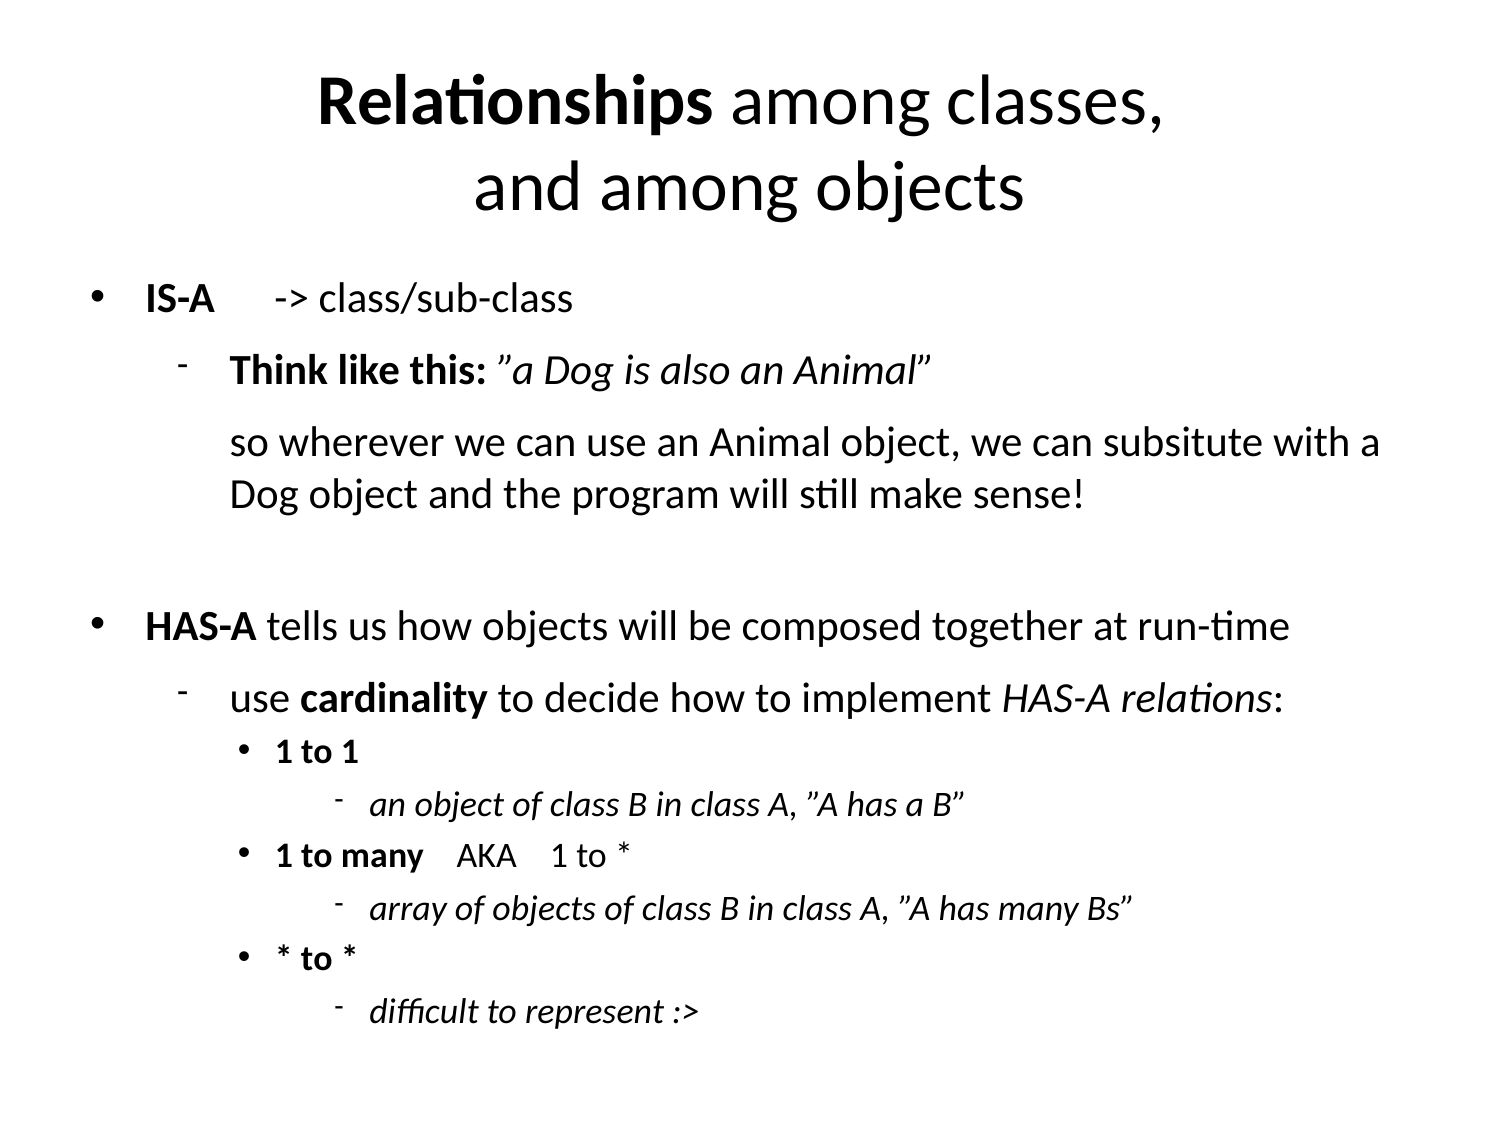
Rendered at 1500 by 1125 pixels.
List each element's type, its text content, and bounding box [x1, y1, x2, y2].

list IS-A -> class/sub-class Think like this: ”a Dog is also an Animal” so wherever we can use an Animal object, we can subsitute with a Dog object and the program will still make sense! HAS-A tells us how objects will be composed together at run-time use cardinality to decide how to implement HAS-A relations: 1 to 1 an object of class B in class A, ”A has a B” 1 to many AKA 1 to * array of objects of class B in class A, ”A has many Bs” * to * difficult to represent :> [75, 262, 1425, 1050]
title Relationships among classes, and among objects [75, 45, 1425, 233]
